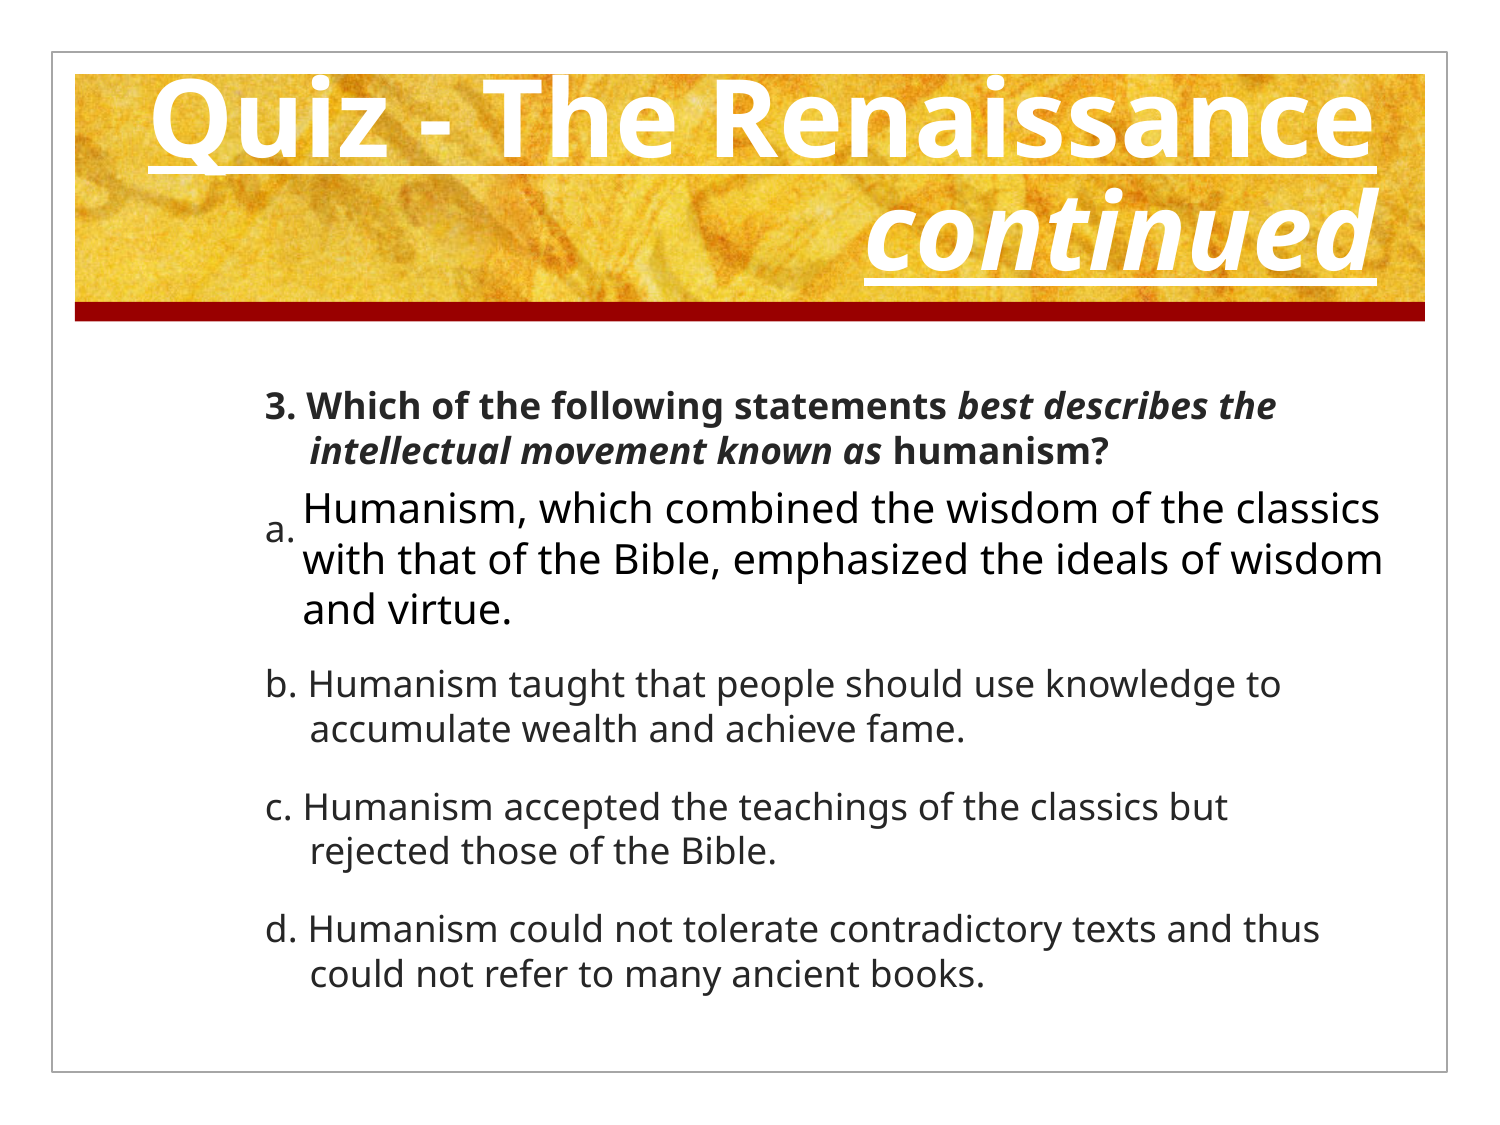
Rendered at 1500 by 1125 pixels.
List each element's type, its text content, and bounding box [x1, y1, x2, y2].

title Quiz - The Renaissance continued [108, 74, 1392, 292]
picture [75, 74, 1425, 301]
list 3. Which of the following statements best describes the intellectual movement known as humanism? a. b. Humanism taught that people should use knowledge to accumulate wealth and achieve fame. c. Humanism accepted the teachings of the classics but rejected those of the Bible. d. Humanism could not tolerate contradictory texts and thus could not refer to many ancient books. [249, 375, 1392, 1005]
text_box Humanism, which combined the wisdom of the classics with that of the Bible, emphasized the ideals of wisdom and virtue. [287, 474, 1438, 640]
